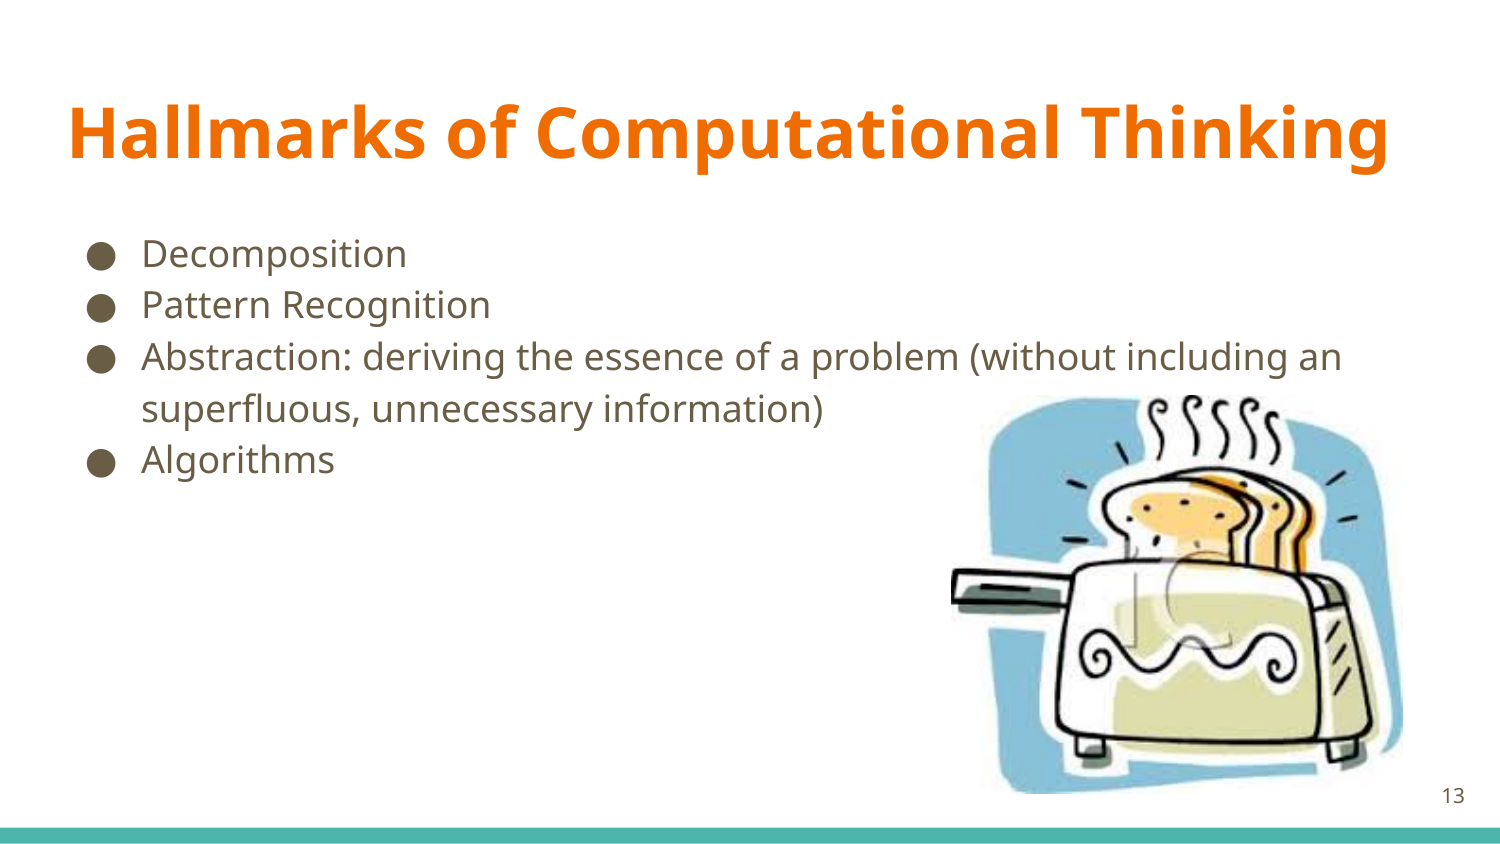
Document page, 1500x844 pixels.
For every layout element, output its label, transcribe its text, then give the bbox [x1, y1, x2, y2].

slide_number ‹#› [1389, 764, 1480, 830]
title Hallmarks of Computational Thinking [51, 72, 1449, 189]
picture [950, 394, 1403, 794]
list Decomposition Pattern Recognition Abstraction: deriving the essence of a problem (without including an superfluous, unnecessary information) Algorithms [51, 207, 1449, 750]
